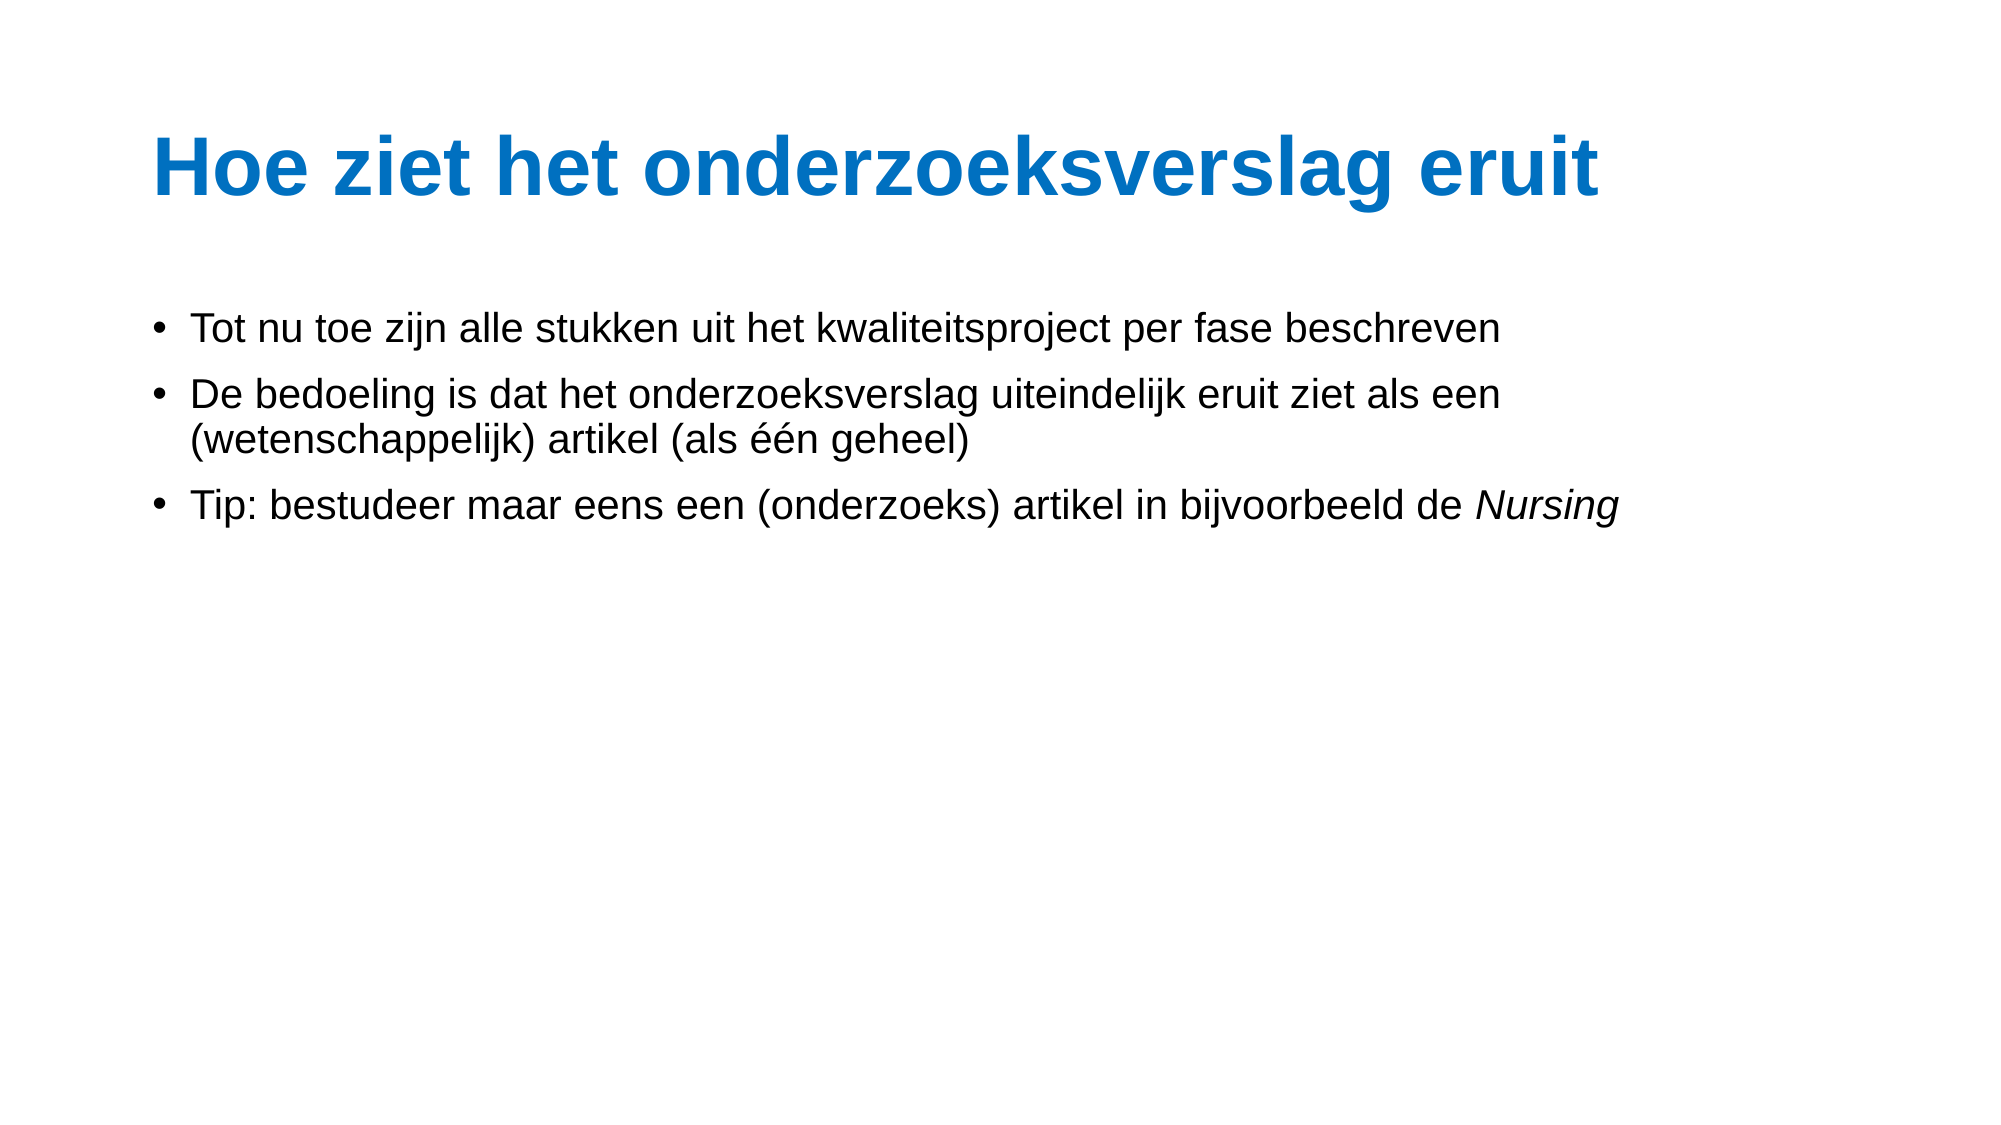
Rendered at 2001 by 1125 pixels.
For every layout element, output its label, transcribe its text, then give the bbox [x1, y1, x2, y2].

list Tot nu toe zijn alle stukken uit het kwaliteitsproject per fase beschreven De bedoeling is dat het onderzoeksverslag uiteindelijk eruit ziet als een (wetenschappelijk) artikel (als één geheel) Tip: bestudeer maar eens een (onderzoeks) artikel in bijvoorbeeld de Nursing [137, 299, 1863, 1014]
title Hoe ziet het onderzoeksverslag eruit [137, 59, 1863, 278]
